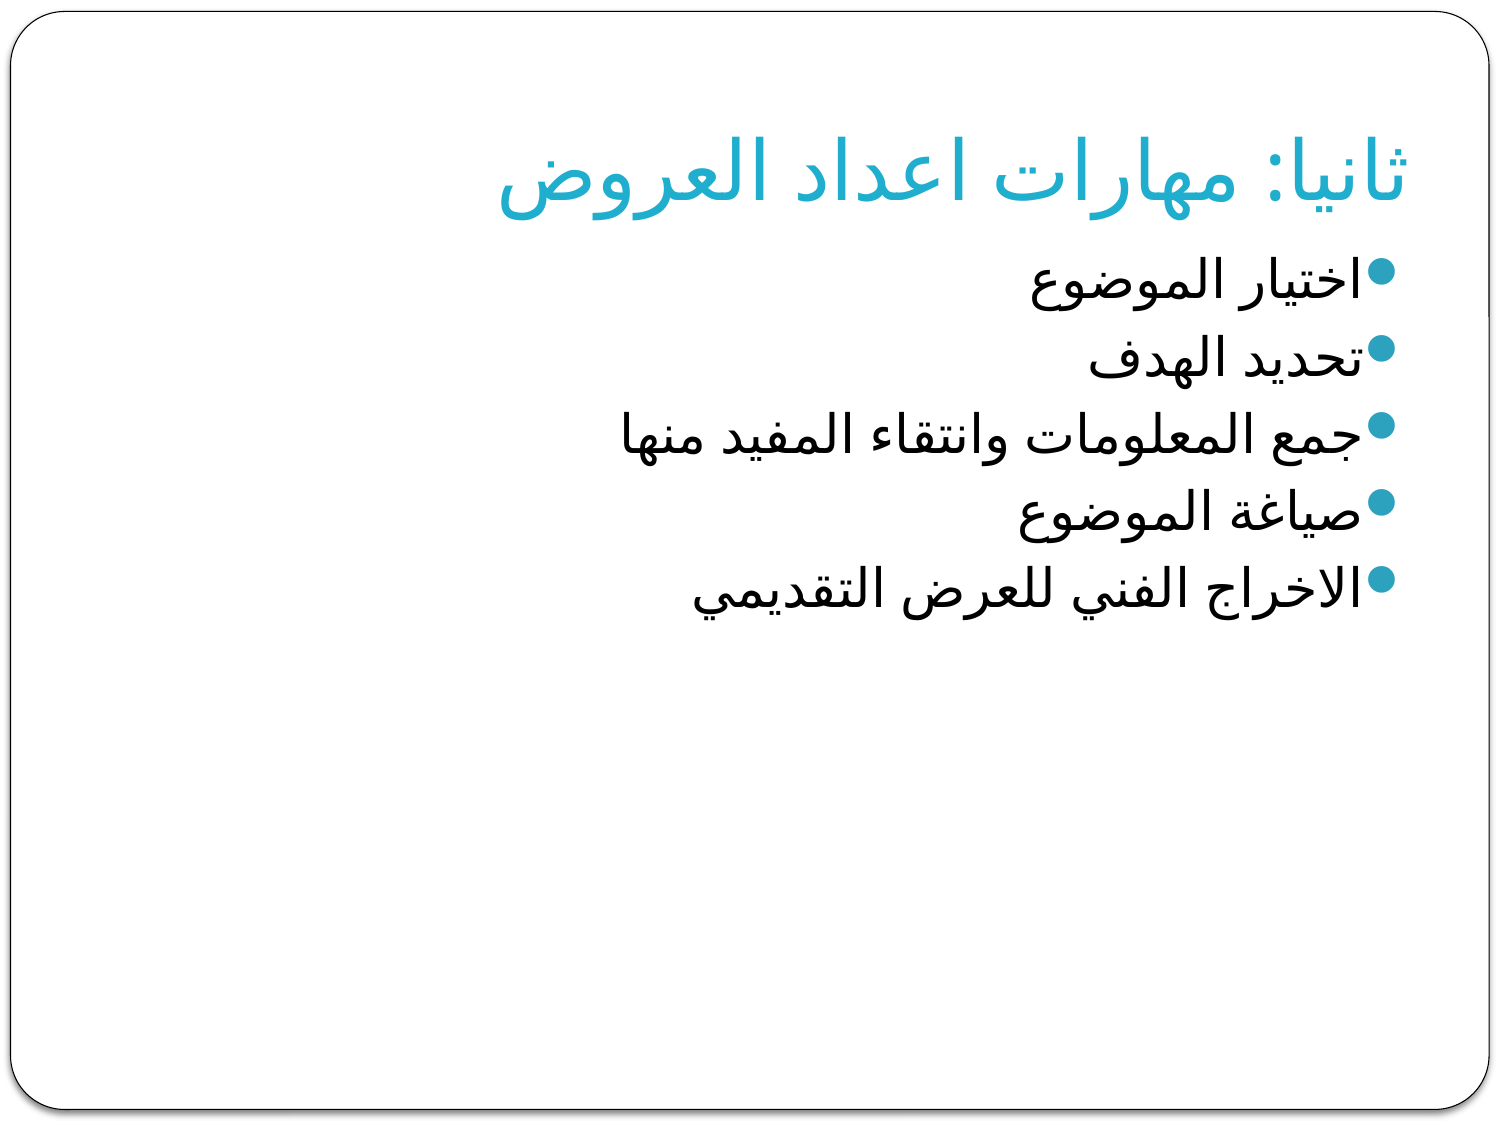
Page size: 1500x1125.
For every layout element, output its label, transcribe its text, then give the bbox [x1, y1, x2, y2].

title ثانيا: مهارات اعداد العروض [150, 45, 1425, 233]
list اختيار الموضوع تحديد الهدف جمع المعلومات وانتقاء المفيد منها صياغة الموضوع الاخراج الفني للعرض التقديمي [150, 237, 1425, 988]
